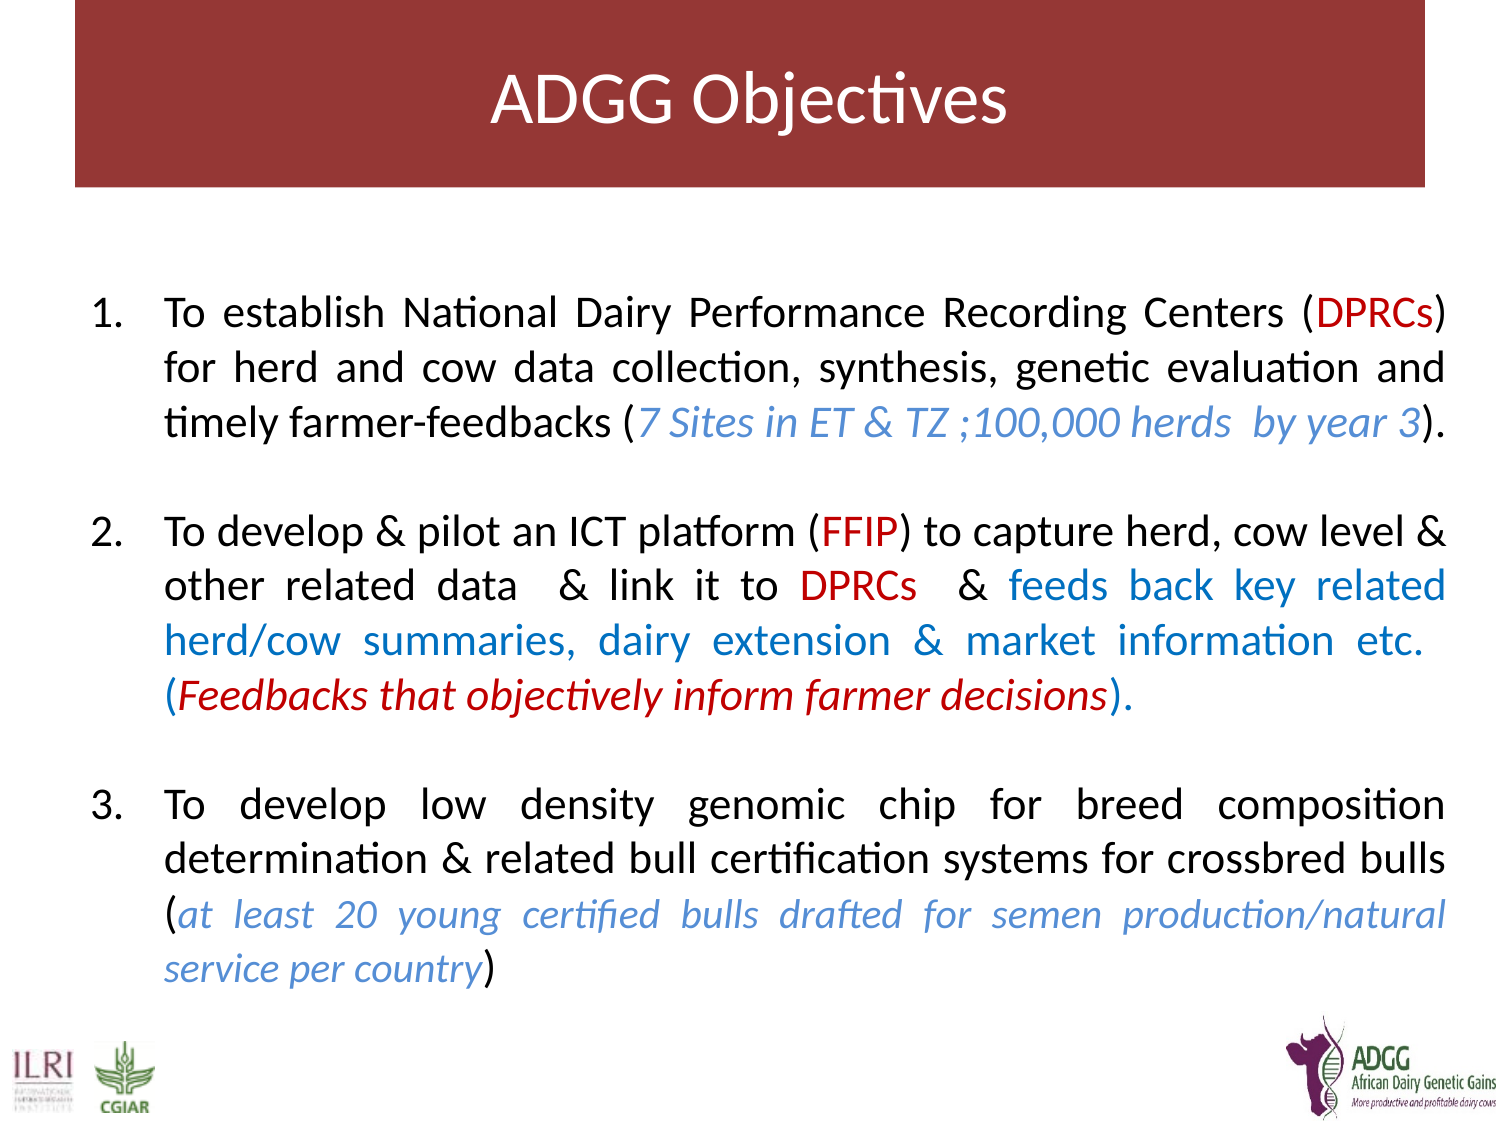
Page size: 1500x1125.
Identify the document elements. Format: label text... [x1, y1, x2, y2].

picture [12, 1049, 74, 1113]
picture [1285, 1010, 1496, 1121]
title ADGG Objectives [75, 0, 1425, 188]
list To establish National Dairy Performance Recording Centers (DPRCs) for herd and cow data collection, synthesis, genetic evaluation and timely farmer-feedbacks (7 Sites in ET & TZ ;100,000 herds by year 3). To develop & pilot an ICT platform (FFIP) to capture herd, cow level & other related data & link it to DPRCs & feeds back key related herd/cow summaries, dairy extension & market information etc. (Feedbacks that objectively inform farmer decisions). To develop low density genomic chip for breed composition determination & related bull certification systems for crossbred bulls (at least 20 young certified bulls drafted for semen production/natural service per country) [75, 275, 1463, 1025]
picture [94, 1041, 155, 1113]
